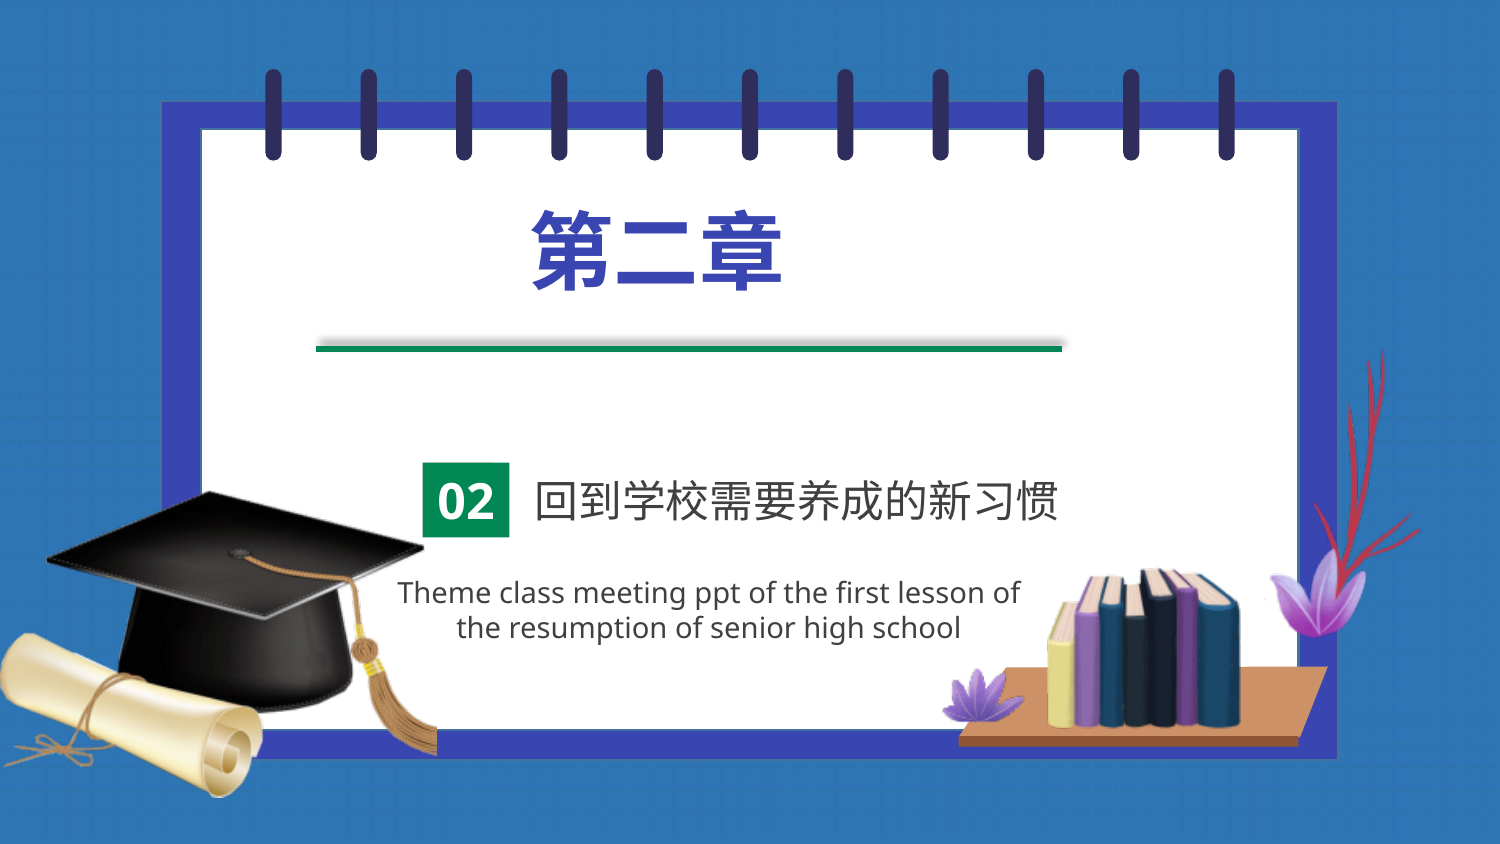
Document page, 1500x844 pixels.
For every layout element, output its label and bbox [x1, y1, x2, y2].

text_box [419, 462, 1103, 539]
text_box [161, 69, 1339, 490]
text_box [437, 539, 1339, 760]
picture [0, 490, 437, 798]
text_box [934, 344, 1428, 747]
text_box [0, 0, 1499, 837]
